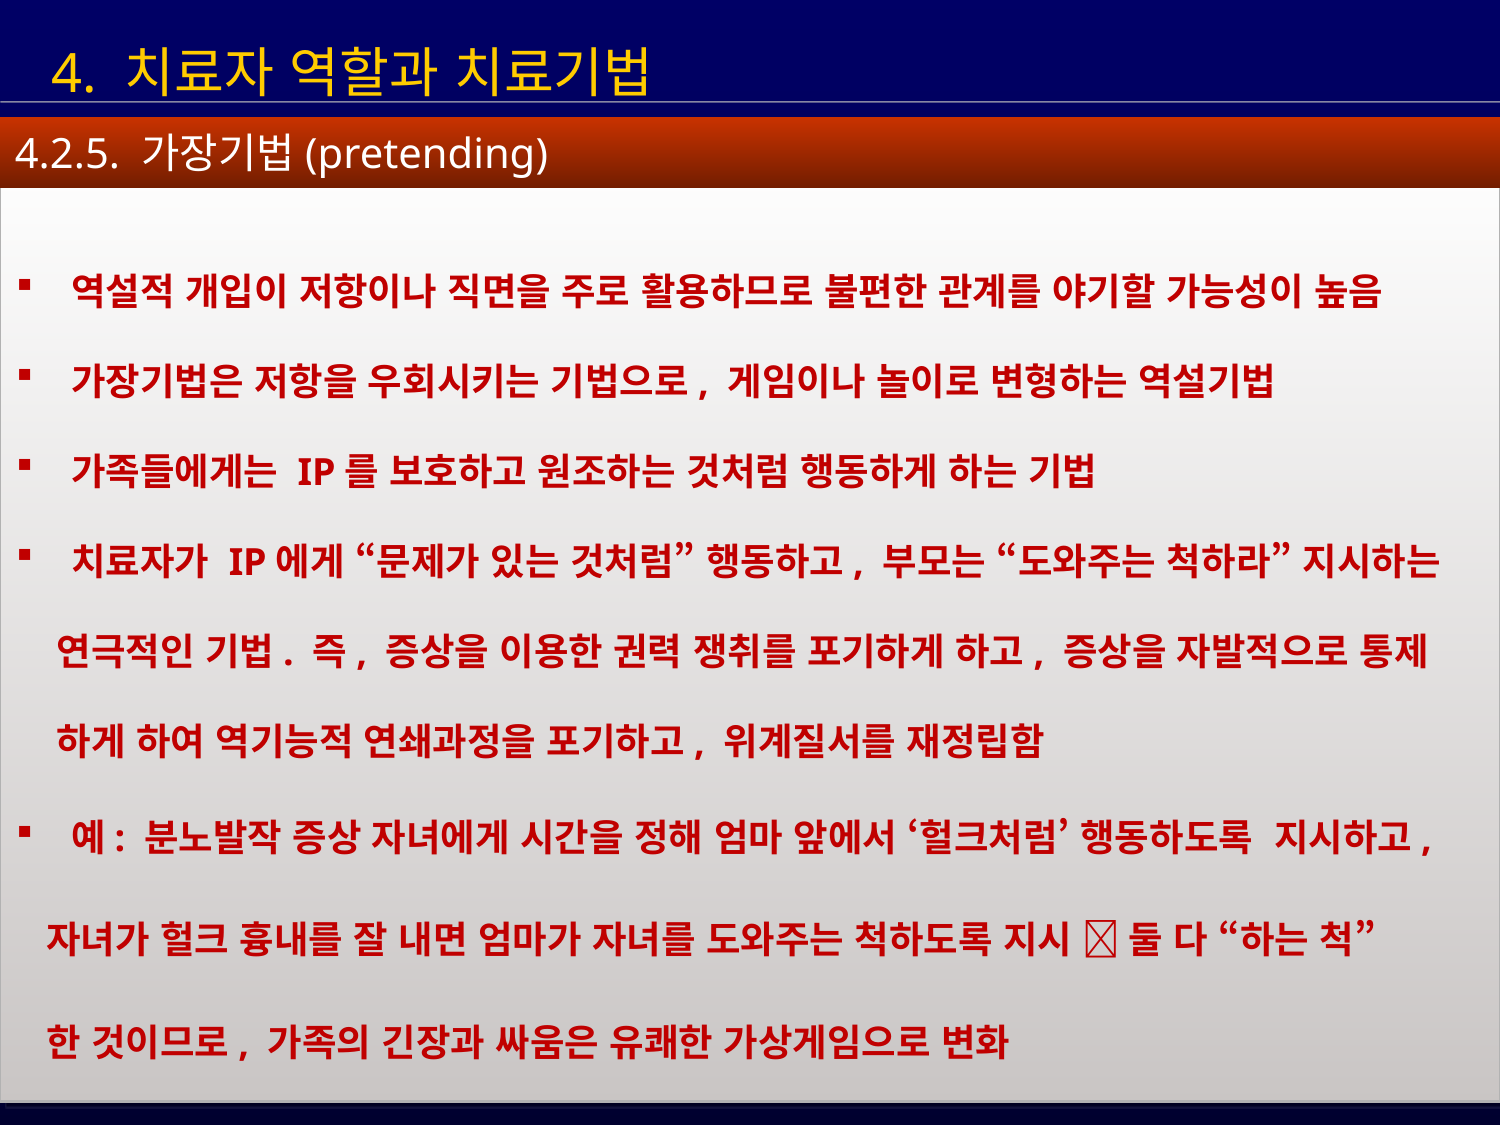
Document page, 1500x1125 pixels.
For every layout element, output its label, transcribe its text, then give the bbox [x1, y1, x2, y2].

text_box 4. 치료자 역할과 치료기법 [36, 102, 670, 111]
text_box 4. 치료자 역할과 치료기법 [36, 30, 670, 101]
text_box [0, 116, 1500, 1102]
